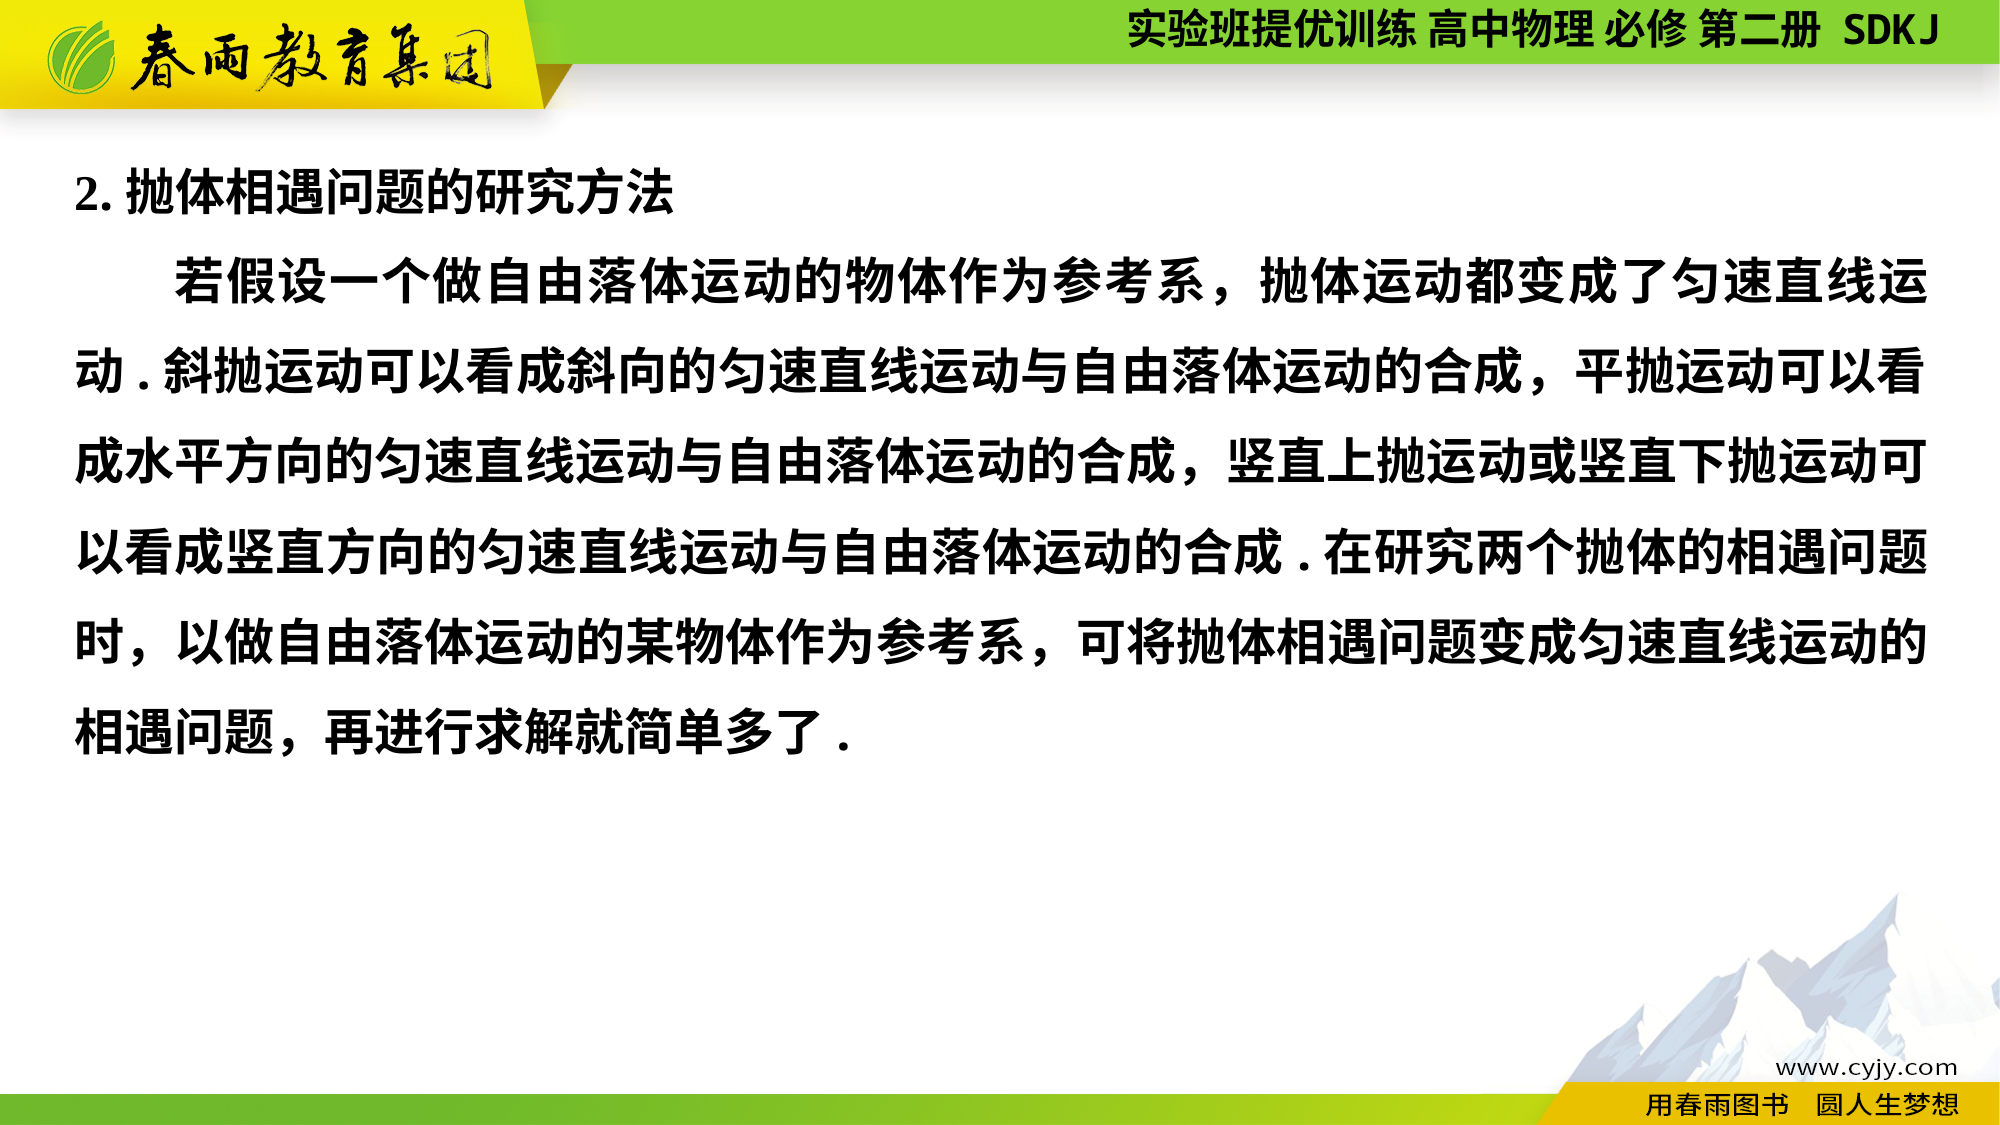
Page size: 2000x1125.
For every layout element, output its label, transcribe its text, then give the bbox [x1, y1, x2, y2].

list 2.抛体相遇问题的研究方法 若假设一个做自由落体运动的物体作为参考系，抛体运动都变成了匀速直线运动.斜抛运动可以看成斜向的匀速直线运动与自由落体运动的合成，平抛运动可以看成水平方向的匀速直线运动与自由落体运动的合成，竖直上抛运动或竖直下抛运动可以看成竖直方向的匀速直线运动与自由落体运动的合成.在研究两个抛体的相遇问题时，以做自由落体运动的某物体作为参考系，可将抛体相遇问题变成匀速直线运动的相遇问题，再进行求解就简单多了. [59, 122, 1944, 763]
picture [0, 0, 2000, 1125]
